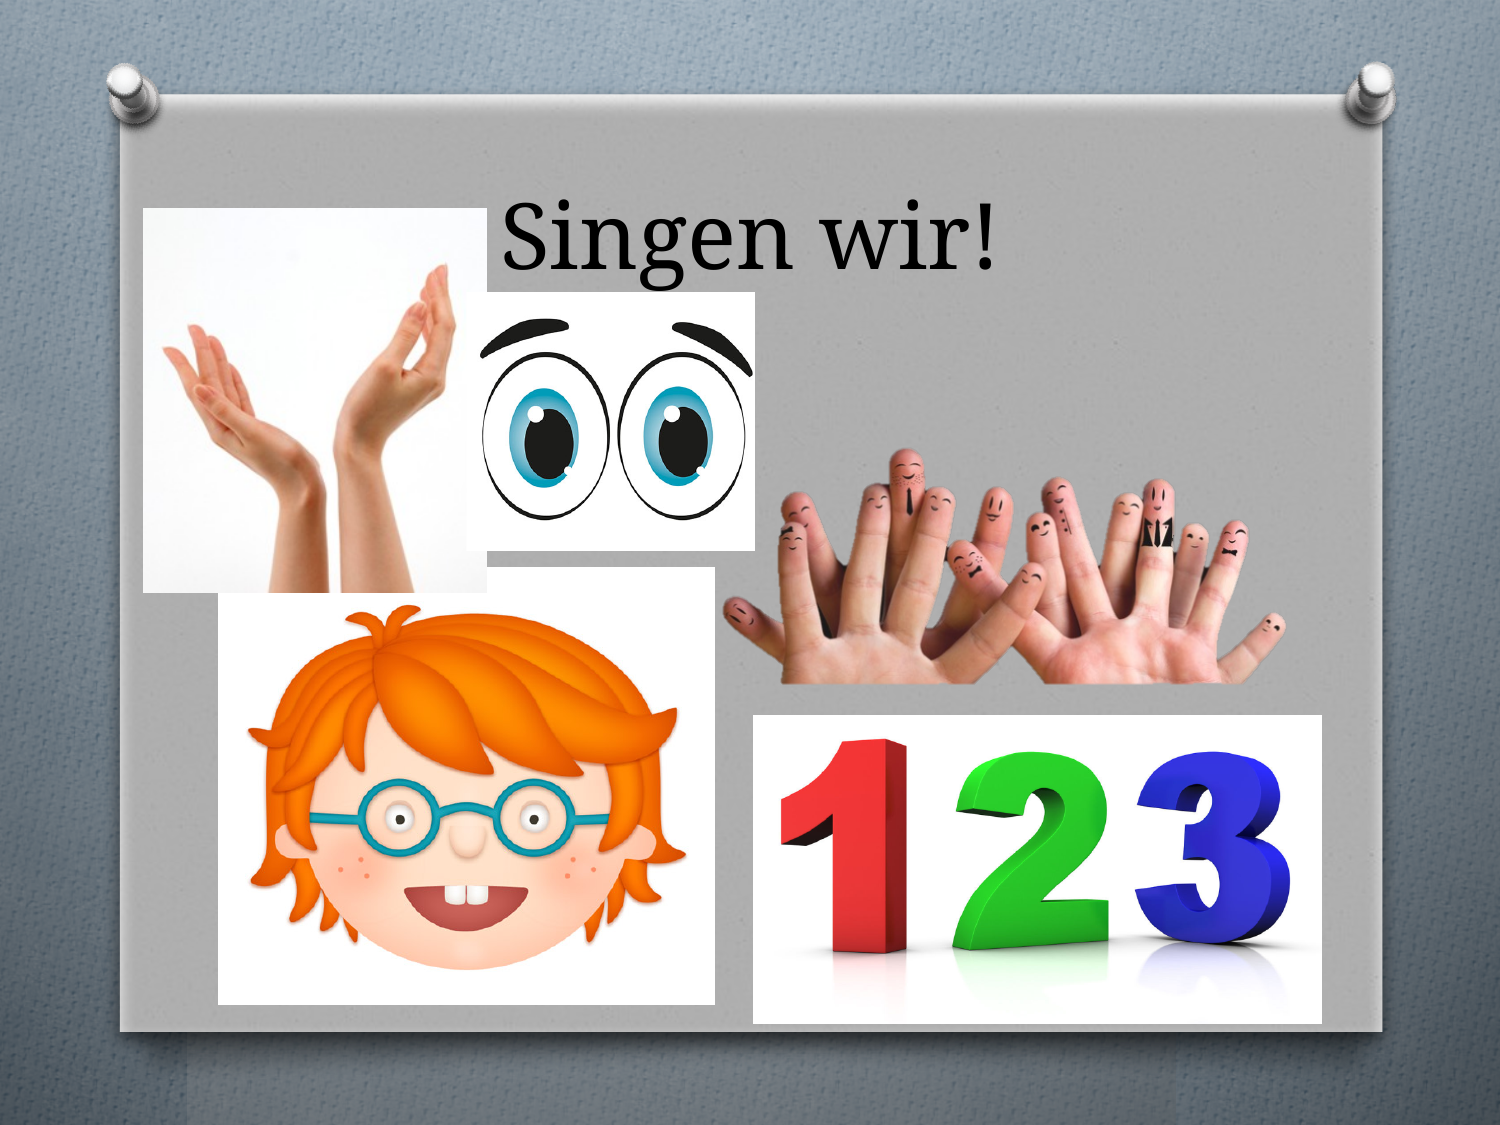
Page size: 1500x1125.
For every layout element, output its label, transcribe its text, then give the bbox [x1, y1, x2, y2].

picture [75, 29, 198, 153]
picture [143, 207, 1306, 1005]
title Singen wir! [179, 134, 1323, 332]
picture [752, 715, 1322, 1024]
picture [1317, 35, 1439, 156]
